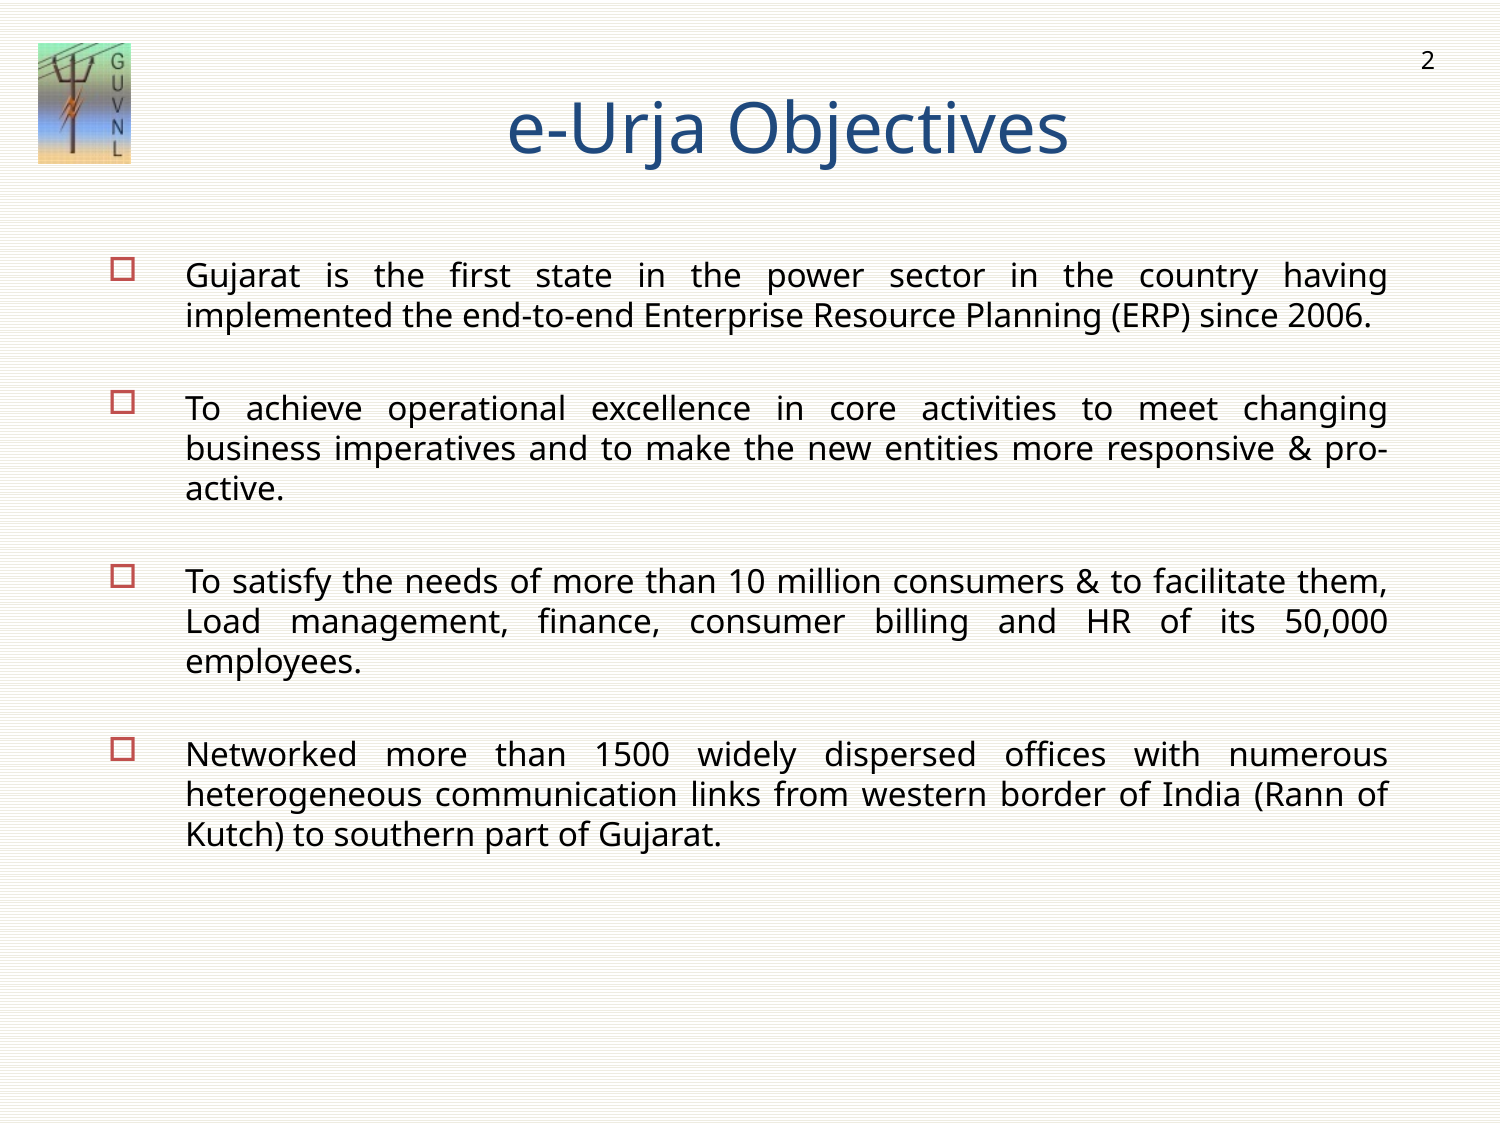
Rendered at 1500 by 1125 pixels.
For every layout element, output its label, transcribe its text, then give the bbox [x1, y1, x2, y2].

list Gujarat is the first state in the power sector in the country having implemented the end-to-end Enterprise Resource Planning (ERP) since 2006. To achieve operational excellence in core activities to meet changing business imperatives and to make the new entities more responsive & pro-active. To satisfy the needs of more than 10 million consumers & to facilitate them, Load management, finance, consumer billing and HR of its 50,000 employees. Networked more than 1500 widely dispersed offices with numerous heterogeneous communication links from western border of India (Rann of Kutch) to southern part of Gujarat. [92, 199, 1406, 1076]
slide_number 2 [1324, 37, 1451, 116]
title e-Urja Objectives [164, 49, 1413, 176]
picture [38, 43, 132, 165]
